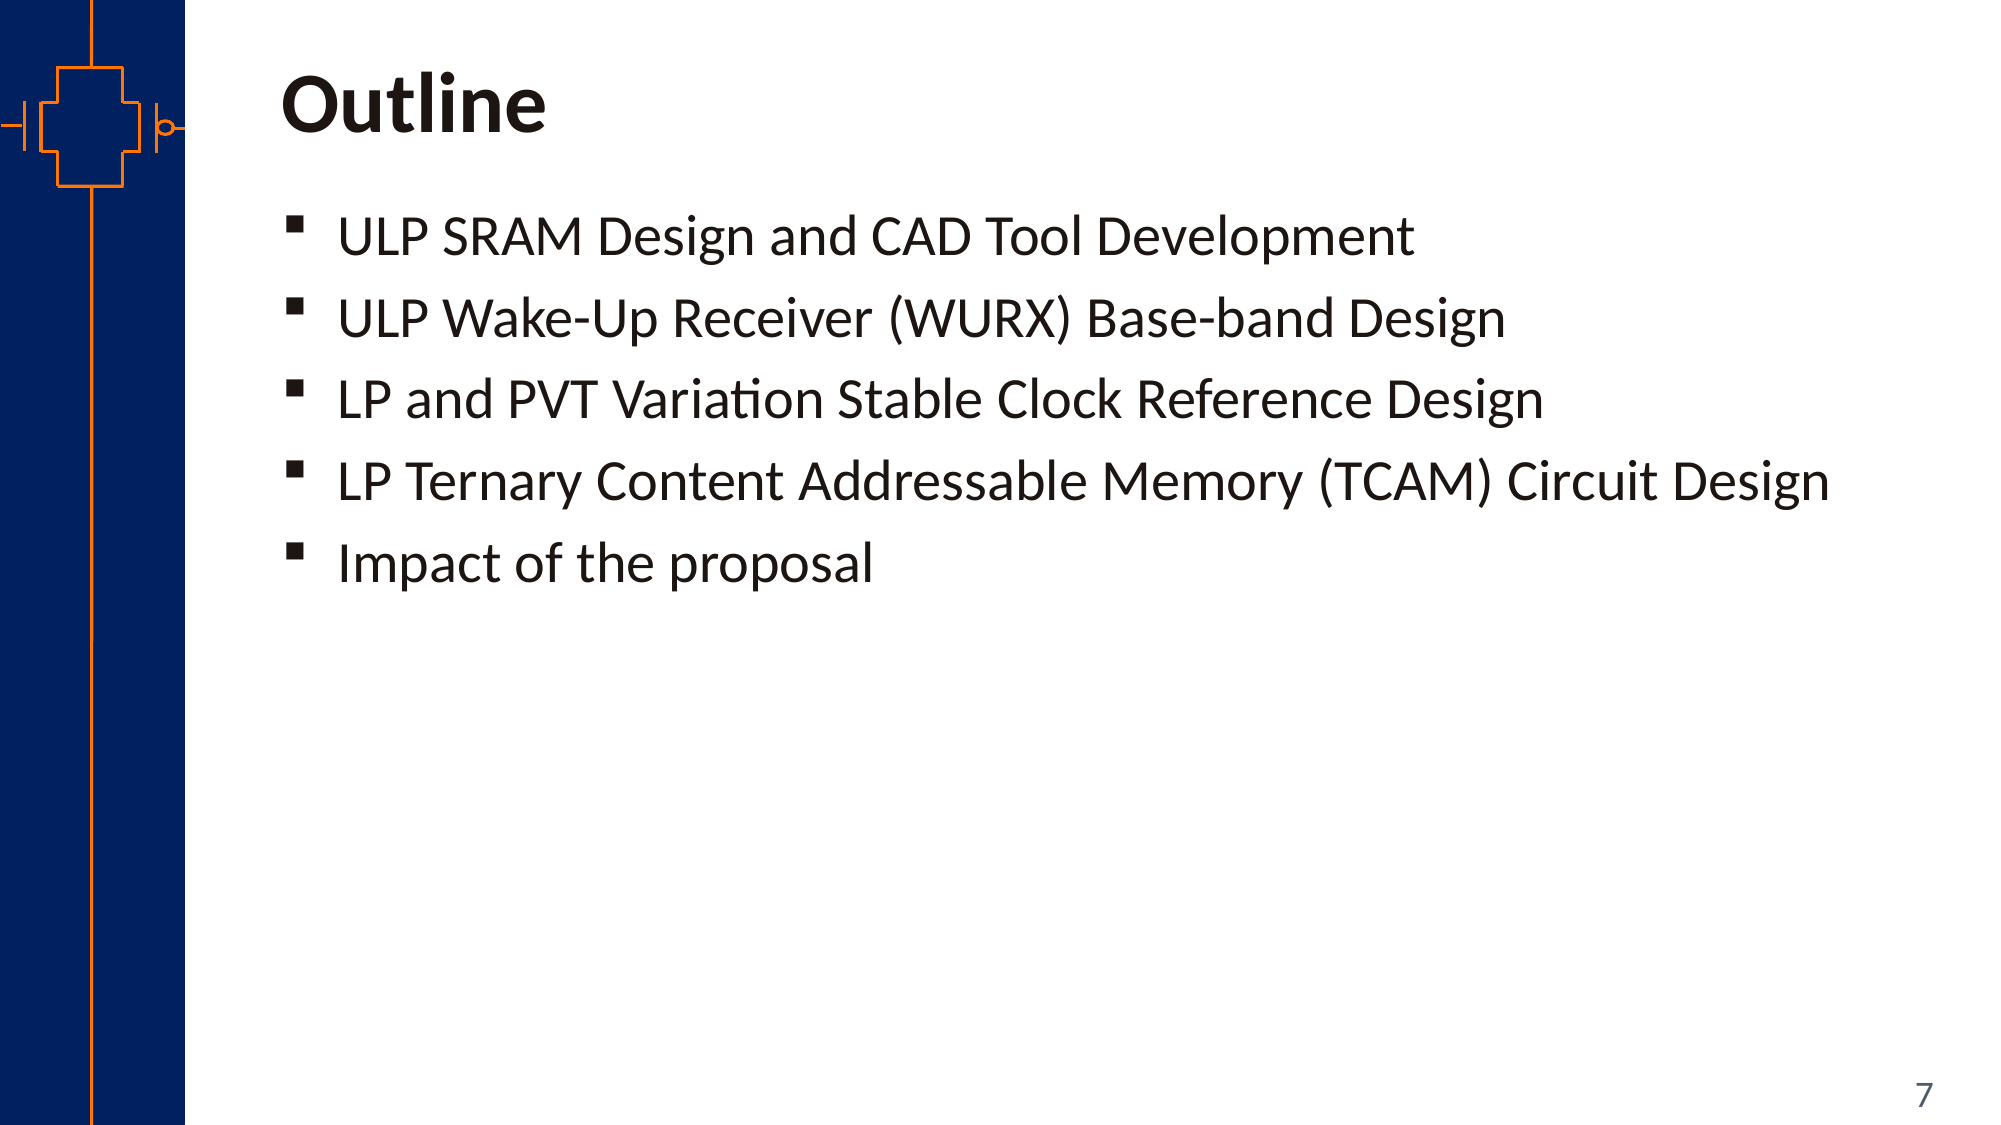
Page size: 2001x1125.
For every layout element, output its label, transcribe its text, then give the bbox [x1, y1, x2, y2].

title Outline [266, 37, 1850, 157]
slide_number 7 [1899, 1062, 1984, 1123]
list ULP SRAM Design and CAD Tool Development ULP Wake-Up Receiver (WURX) Base-band Design LP and PVT Variation Stable Clock Reference Design LP Ternary Content Addressable Memory (TCAM) Circuit Design Impact of the proposal [266, 189, 1900, 1049]
